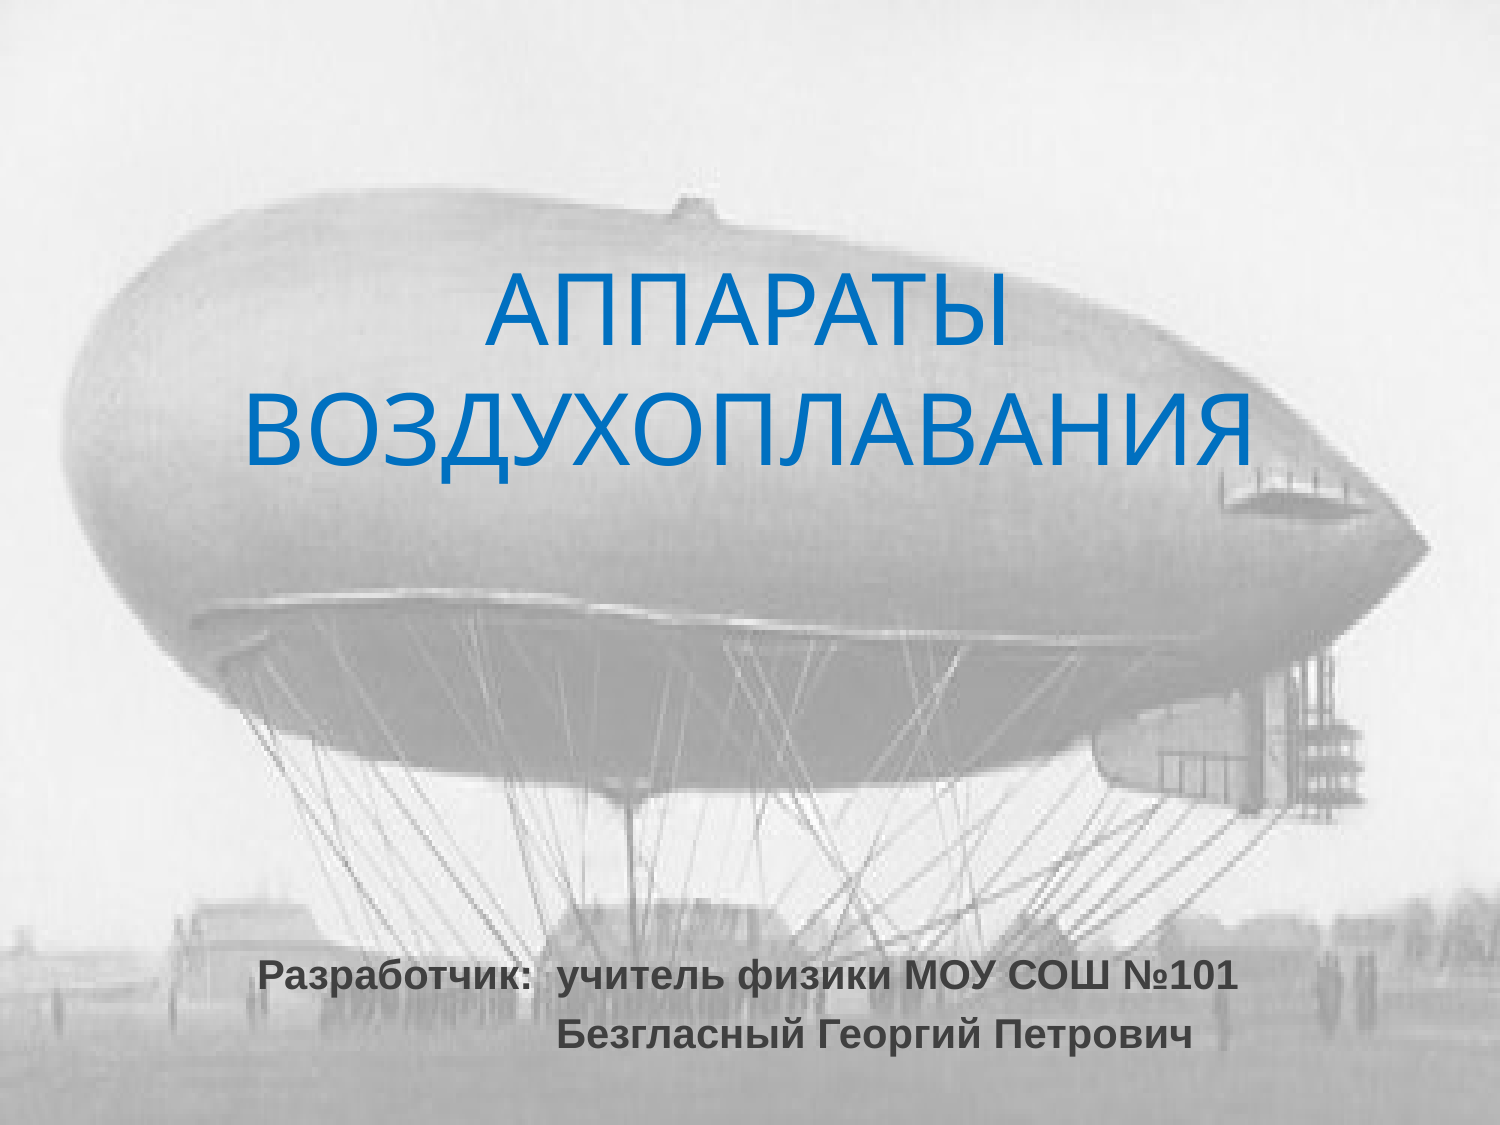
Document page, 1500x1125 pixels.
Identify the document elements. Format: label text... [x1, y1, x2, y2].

title АППАРАТЫ ВОЗДУХОПЛАВАНИЯ [112, 30, 1388, 811]
subtitle Разработчик: учитель физики МОУ СОШ №101 Безгласный Георгий Петрович [242, 940, 1293, 1087]
